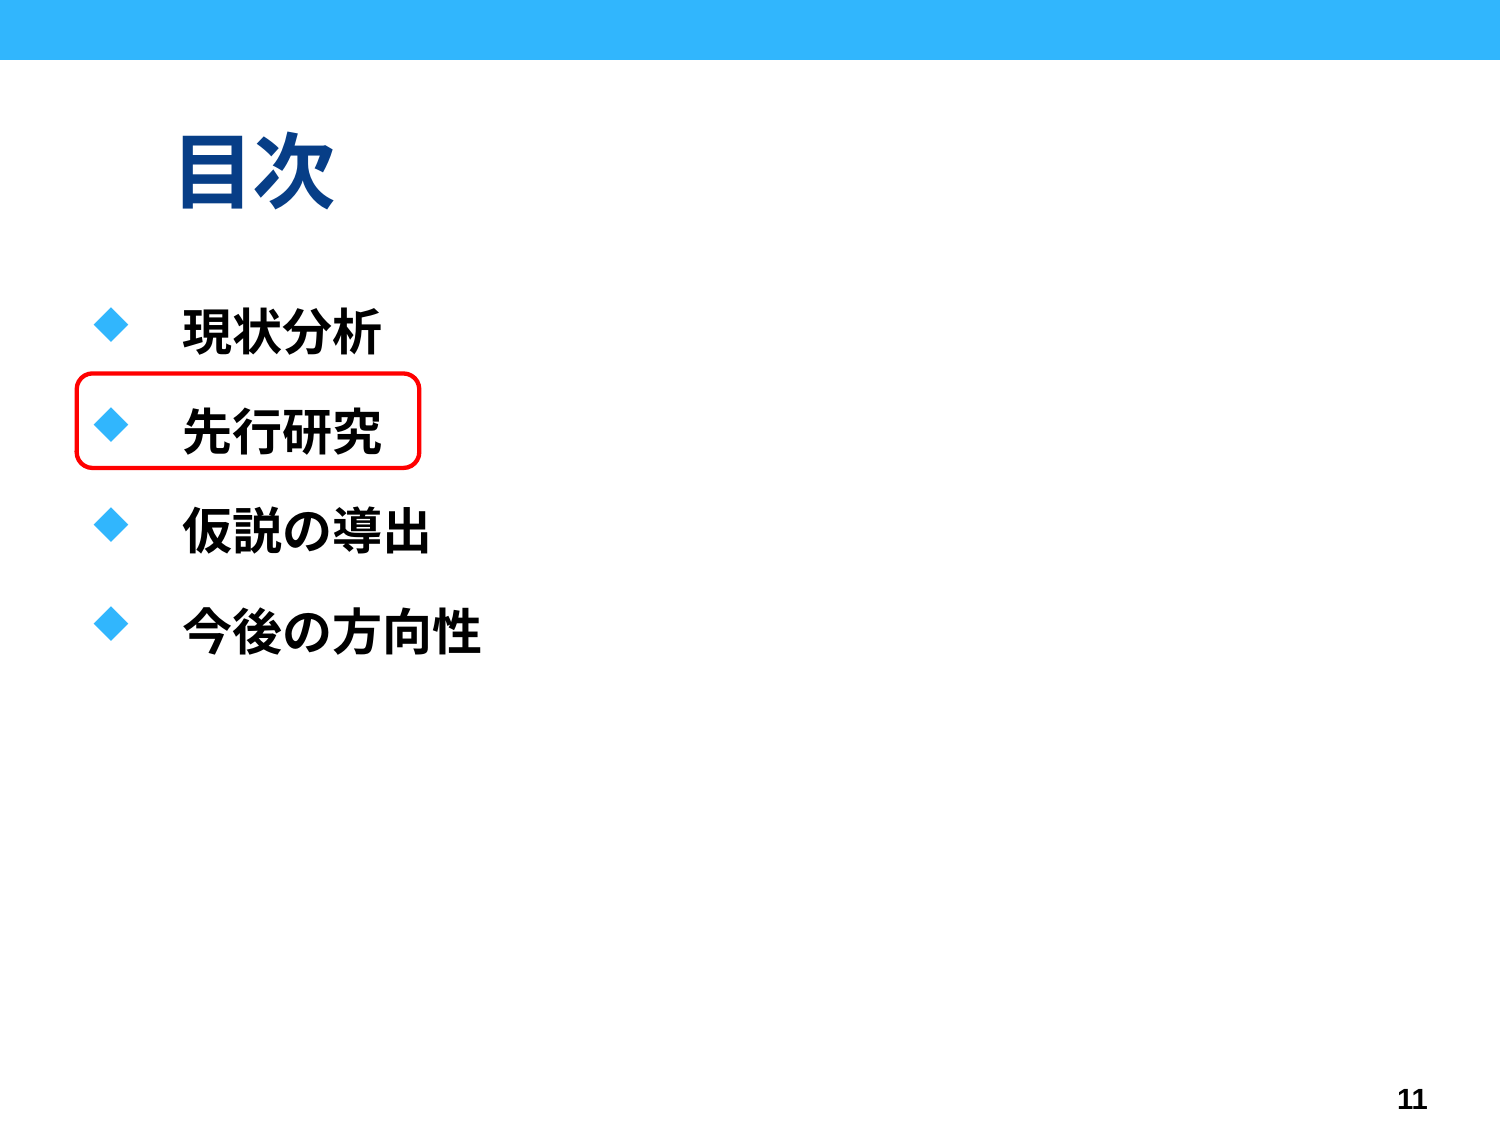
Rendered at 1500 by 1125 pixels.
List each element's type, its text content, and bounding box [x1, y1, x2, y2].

title 目次 [75, 87, 1425, 250]
slide_number 11 [1325, 1071, 1500, 1125]
text_box [74, 371, 422, 471]
list 現状分析 先行研究 仮説の導出 今後の方向性 [75, 262, 1425, 1063]
